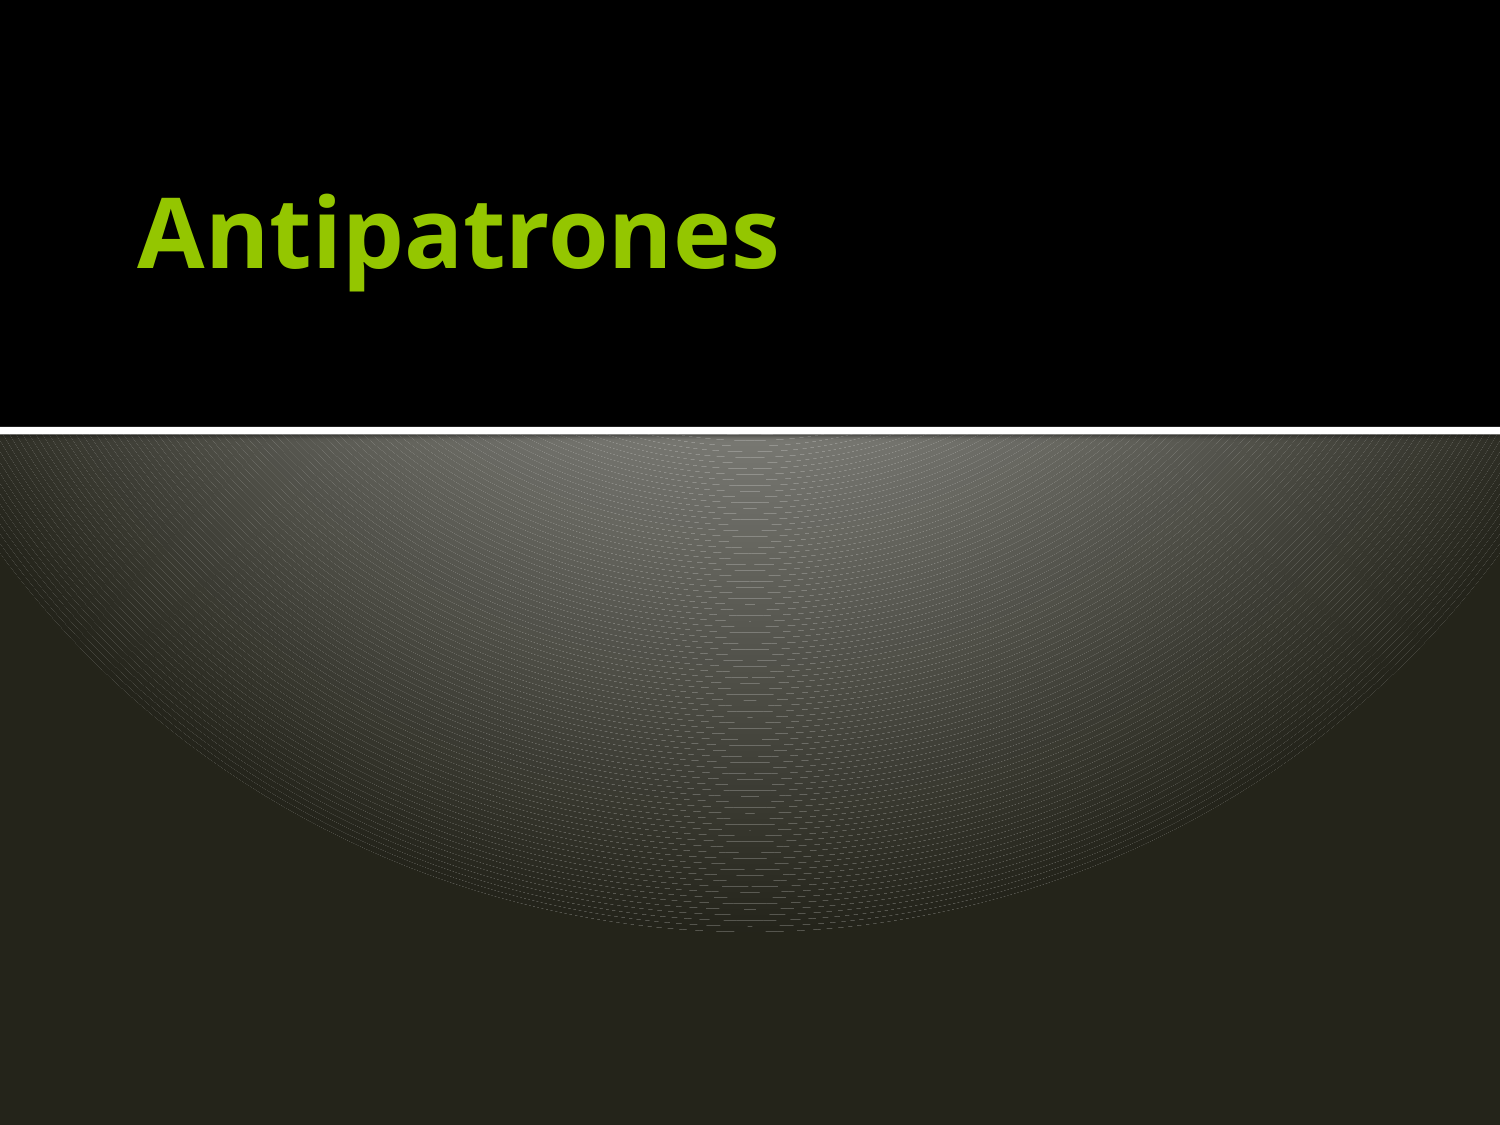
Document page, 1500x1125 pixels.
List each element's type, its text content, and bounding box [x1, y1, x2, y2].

title Antipatrones [123, 19, 1438, 288]
